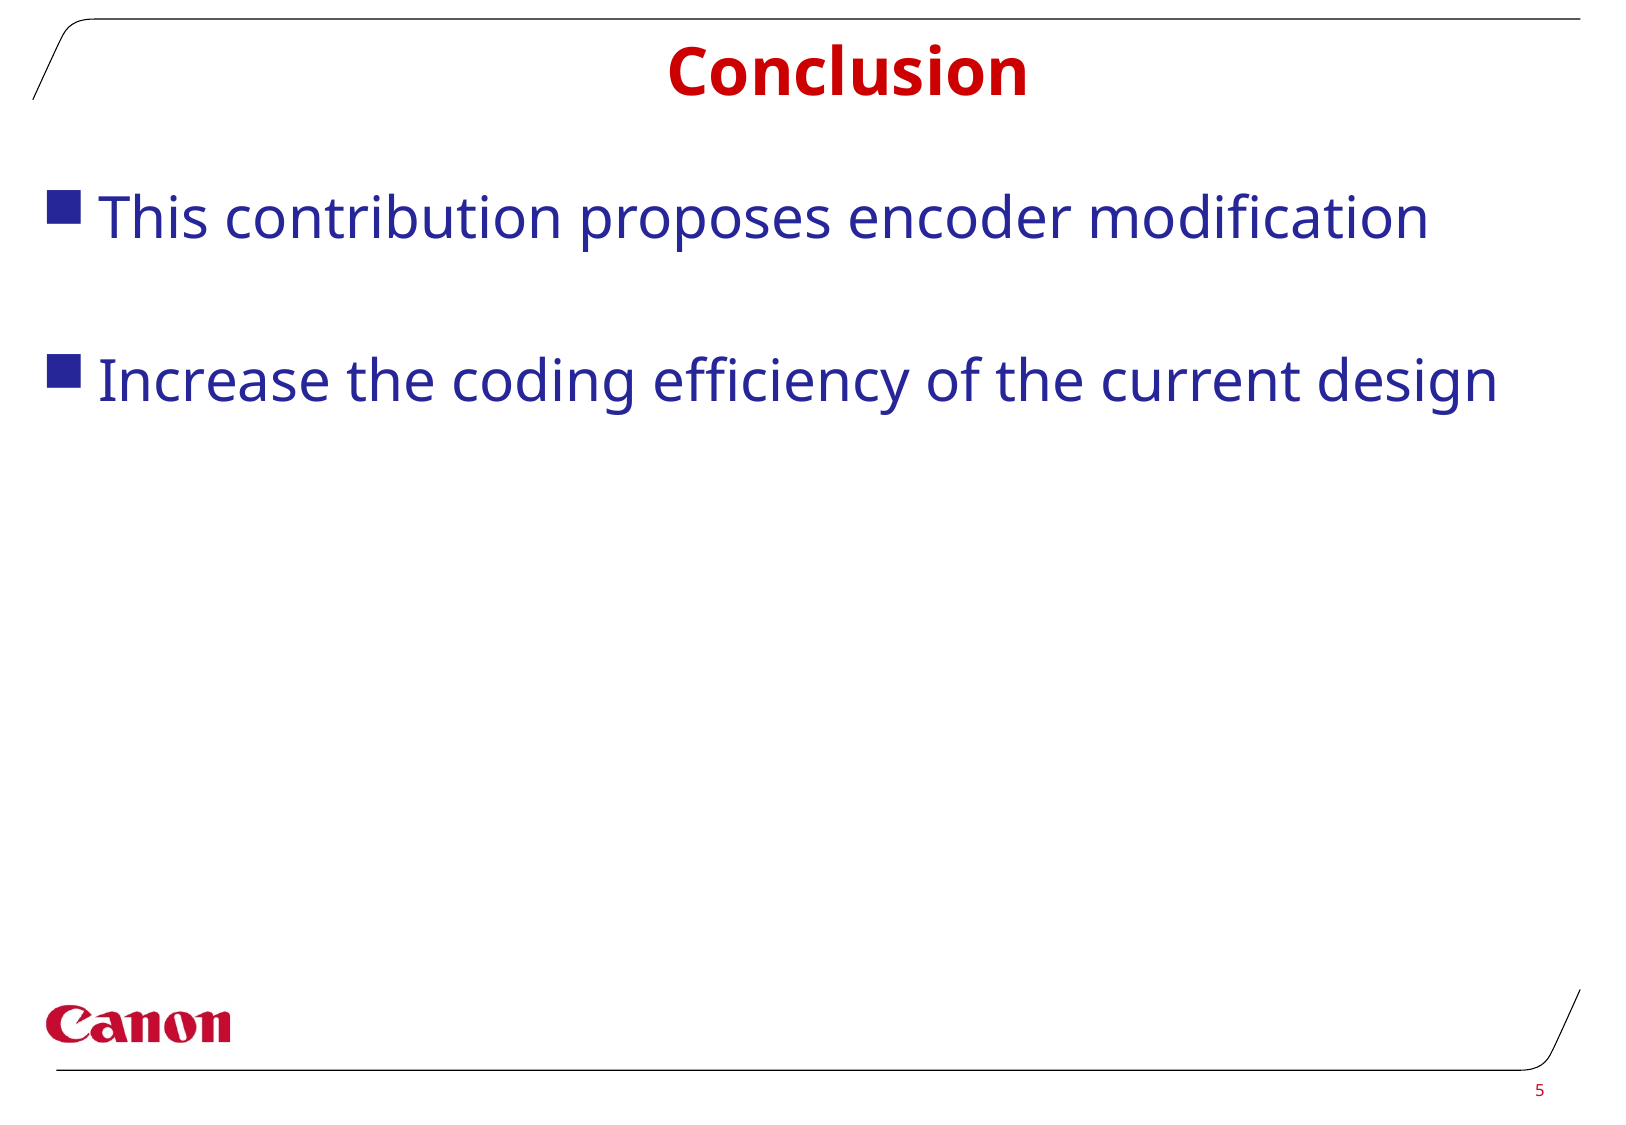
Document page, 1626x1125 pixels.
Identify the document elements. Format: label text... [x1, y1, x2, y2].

title Conclusion [151, 19, 1546, 119]
list This contribution proposes encoder modification Increase the coding efficiency of the current design [27, 172, 1585, 1004]
slide_number 5 [1414, 1063, 1545, 1103]
picture [44, 1004, 232, 1043]
